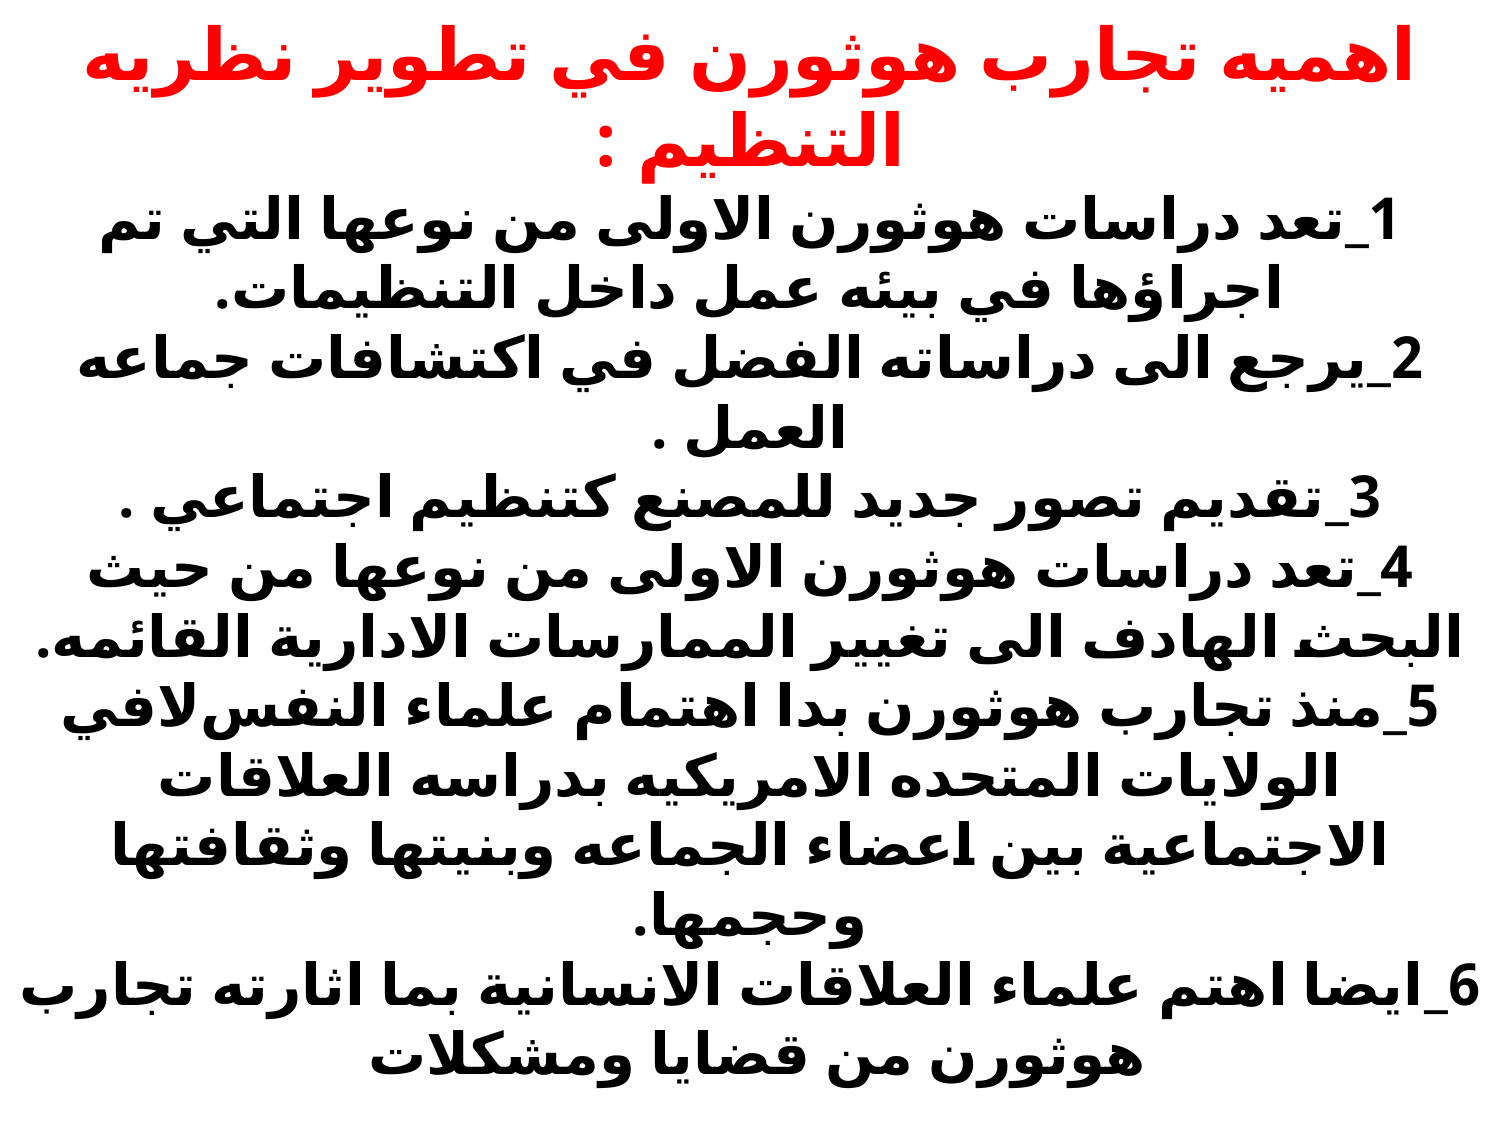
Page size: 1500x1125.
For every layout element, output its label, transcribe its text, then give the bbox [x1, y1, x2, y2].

subtitle اهميه تجارب هوثورن في تطوير نظريه التنظيم : 1_تعد دراسات هوثورن الاولى من نوعها التي تم اجراؤها في بيئه عمل داخل التنظيمات. 2_يرجع الى دراساته الفضل في اكتشافات جماعه العمل . 3_تقديم تصور جديد للمصنع كتنظيم اجتماعي . 4_تعد دراسات هوثورن الاولى من نوعها من حيث البحث الهادف الى تغيير الممارسات الادارية القائمه. 5_منذ تجارب هوثورن بدا اهتمام علماء النفسﻻفي الولايات المتحده الامريكيه بدراسه العلاقات الاجتماعية بين اعضاء الجماعه وبنيتها وثقافتها وحجمها. 6_ايضا اهتم علماء العلاقات الانسانية بما اثارته تجارب هوثورن من قضايا ومشكلات [0, 0, 1500, 1125]
